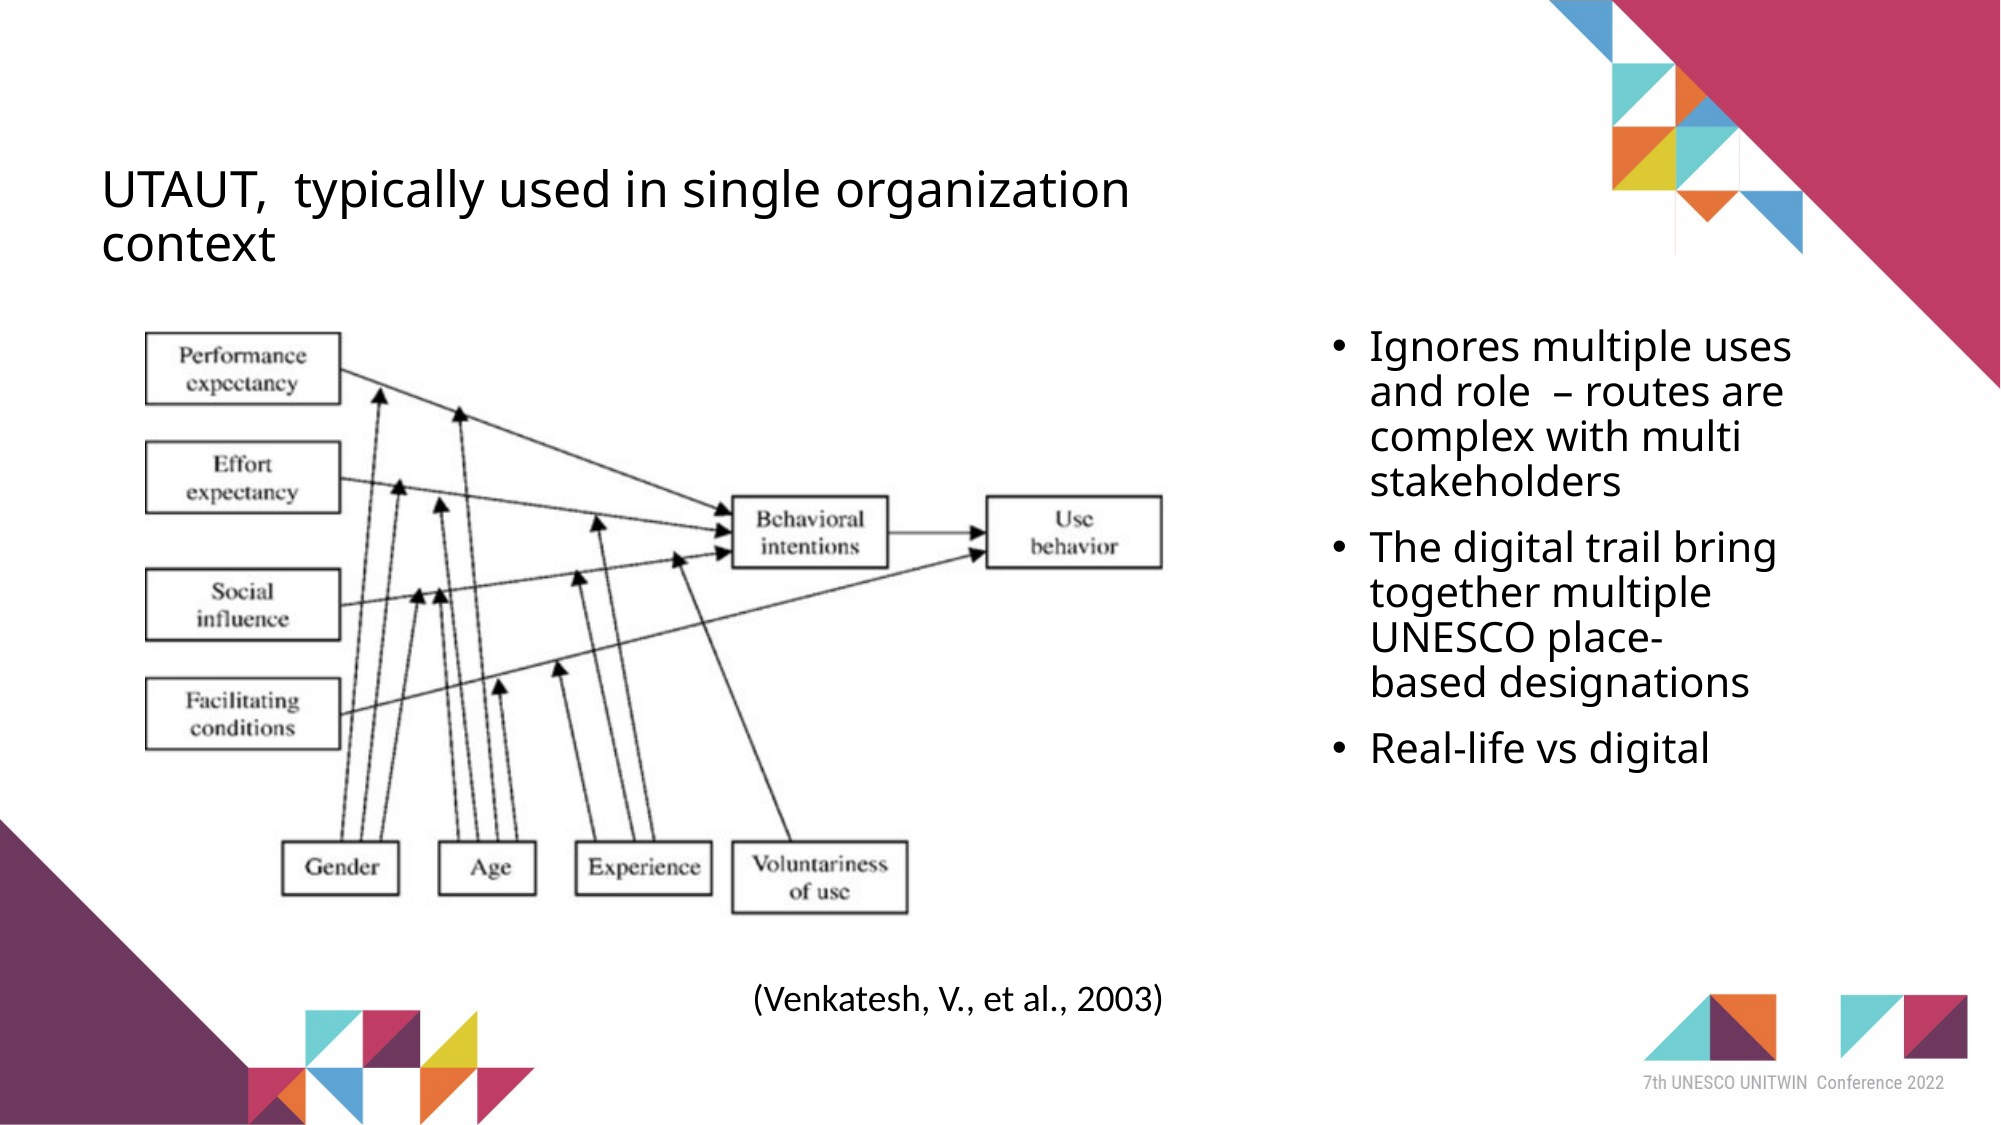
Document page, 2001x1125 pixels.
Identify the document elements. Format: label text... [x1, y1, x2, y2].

picture [0, 0, 2001, 1125]
list Ignores multiple uses and role – routes are complex with multi stakeholders The digital trail bring together multiple UNESCO place-based designations Real-life vs digital [1317, 150, 1879, 947]
text_box (Venkatesh, V., et al., 2003) [737, 966, 1263, 1027]
title UTAUT, typically used in single organization context [85, 84, 1168, 352]
